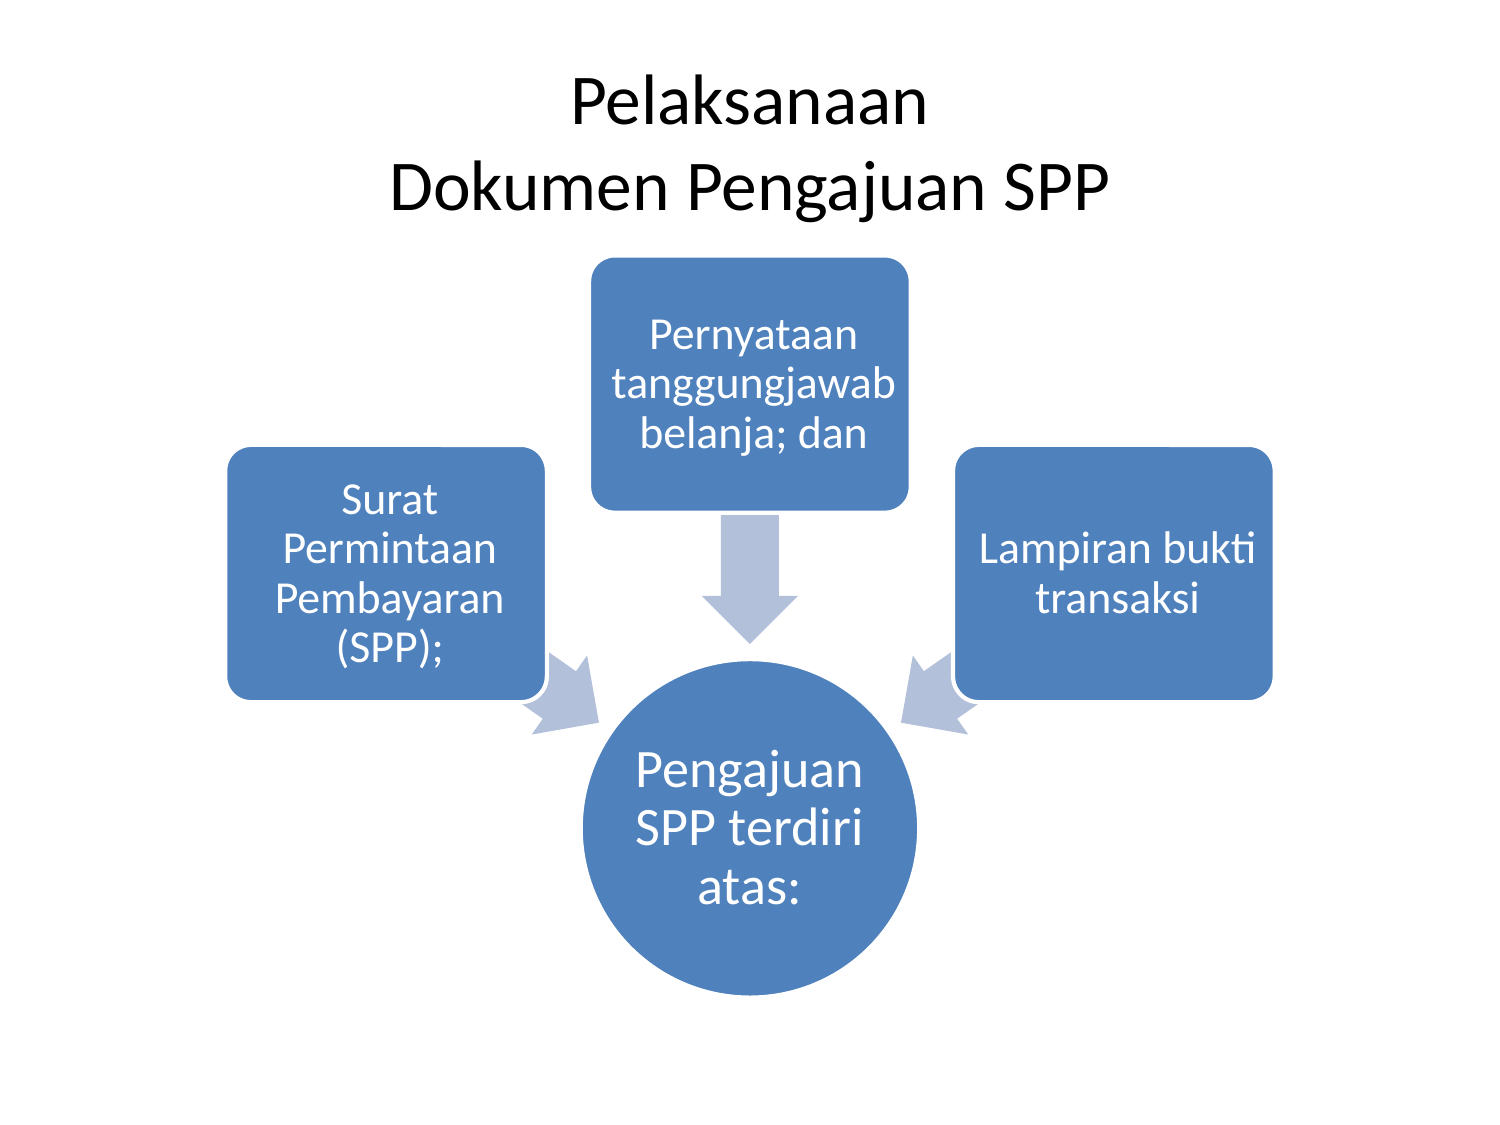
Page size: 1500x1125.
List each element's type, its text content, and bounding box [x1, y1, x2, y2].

title Pelaksanaan Dokumen Pengajuan SPP [75, 45, 1425, 233]
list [74, 255, 1426, 998]
